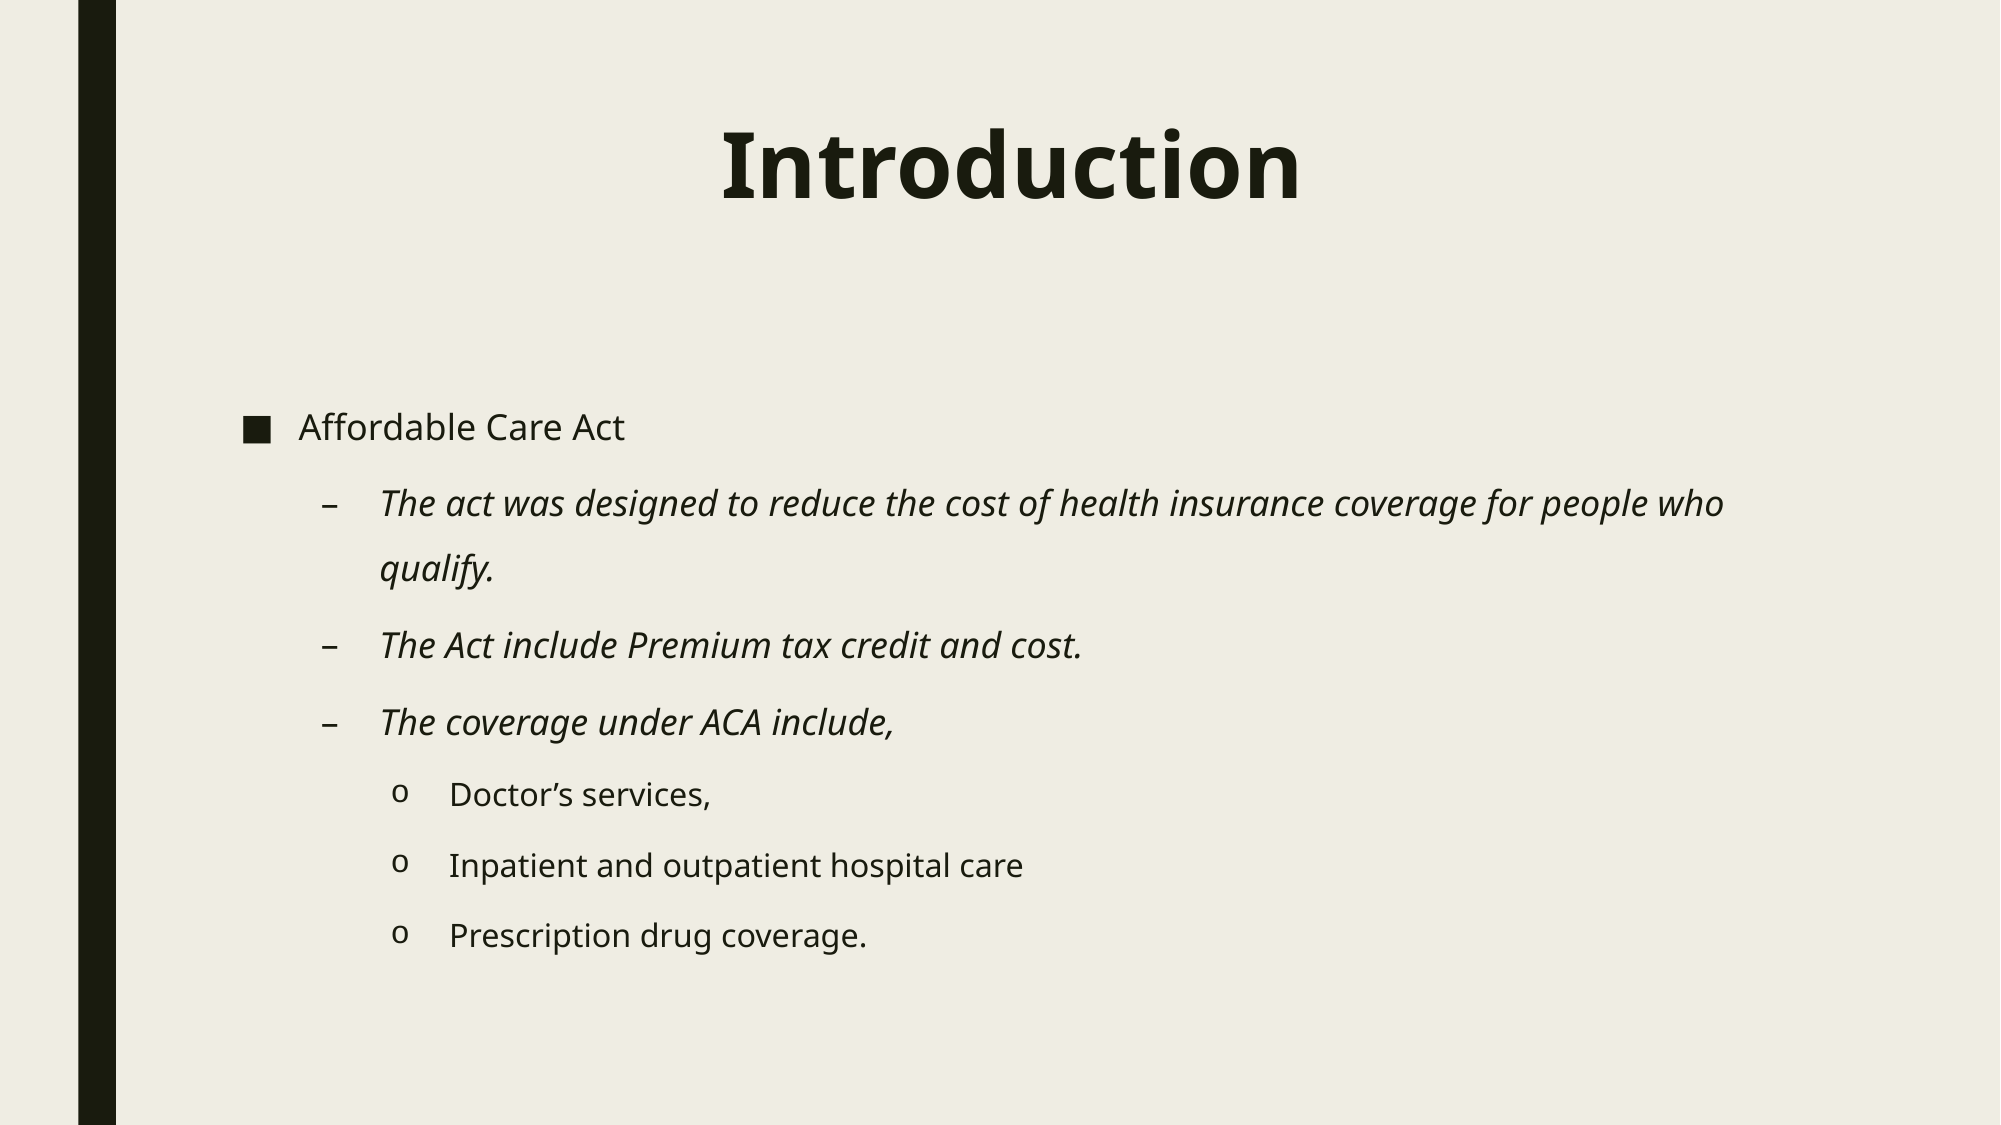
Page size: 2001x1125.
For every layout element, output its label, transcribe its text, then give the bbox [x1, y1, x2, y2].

list Affordable Care Act The act was designed to reduce the cost of health insurance coverage for people who qualify. The Act include Premium tax credit and cost. The coverage under ACA include, Doctor’s services, Inpatient and outpatient hospital care Prescription drug coverage. [225, 375, 1800, 963]
title Introduction [225, 112, 1800, 357]
